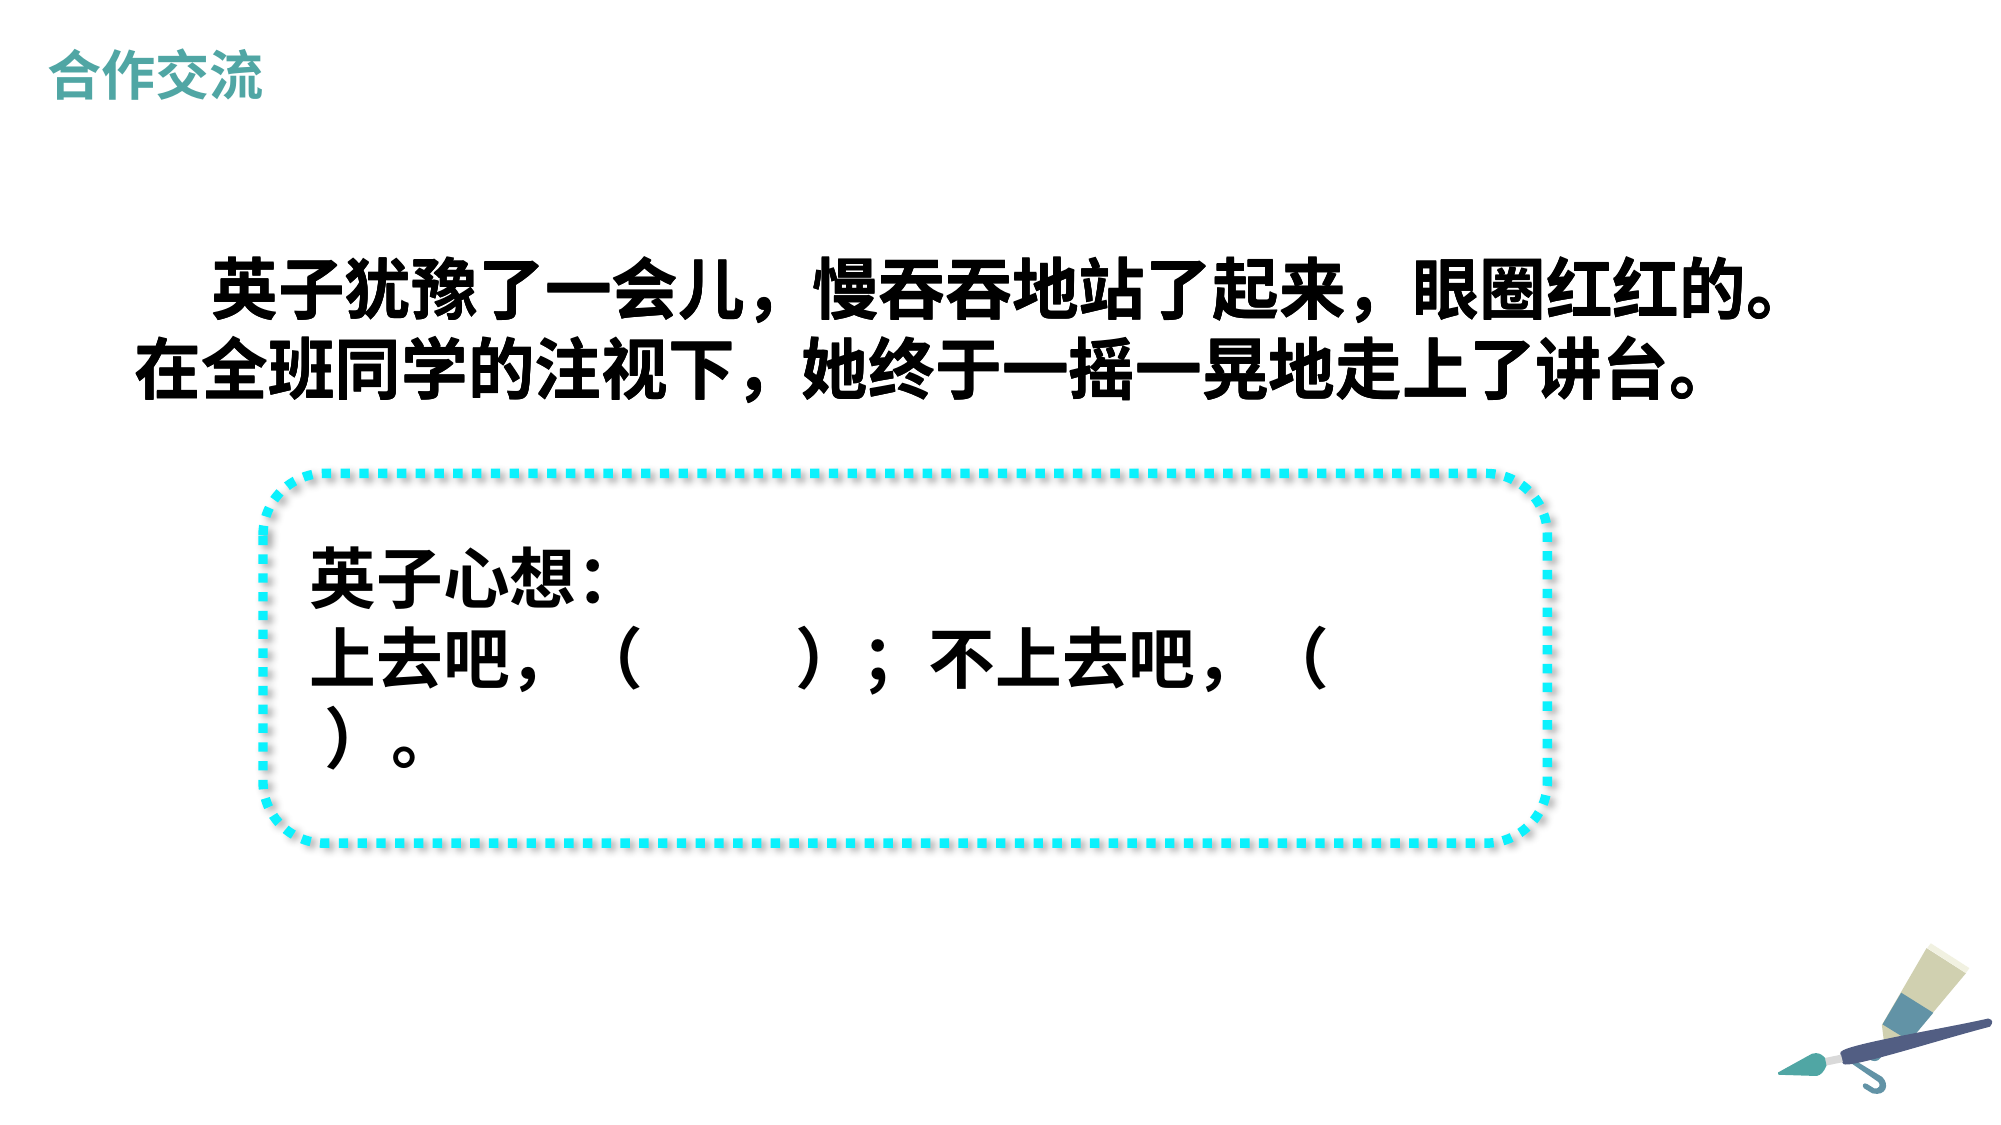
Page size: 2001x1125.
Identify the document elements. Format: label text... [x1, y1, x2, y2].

text_box [261, 472, 1549, 845]
text_box 英子犹豫了一会儿，慢吞吞地站了起来，眼圈红红的。在全班同学的注视下，她终于一摇一晃地走上了讲台。 [119, 240, 1895, 415]
text_box 合作交流 [32, 33, 347, 114]
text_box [1811, 945, 1974, 1125]
